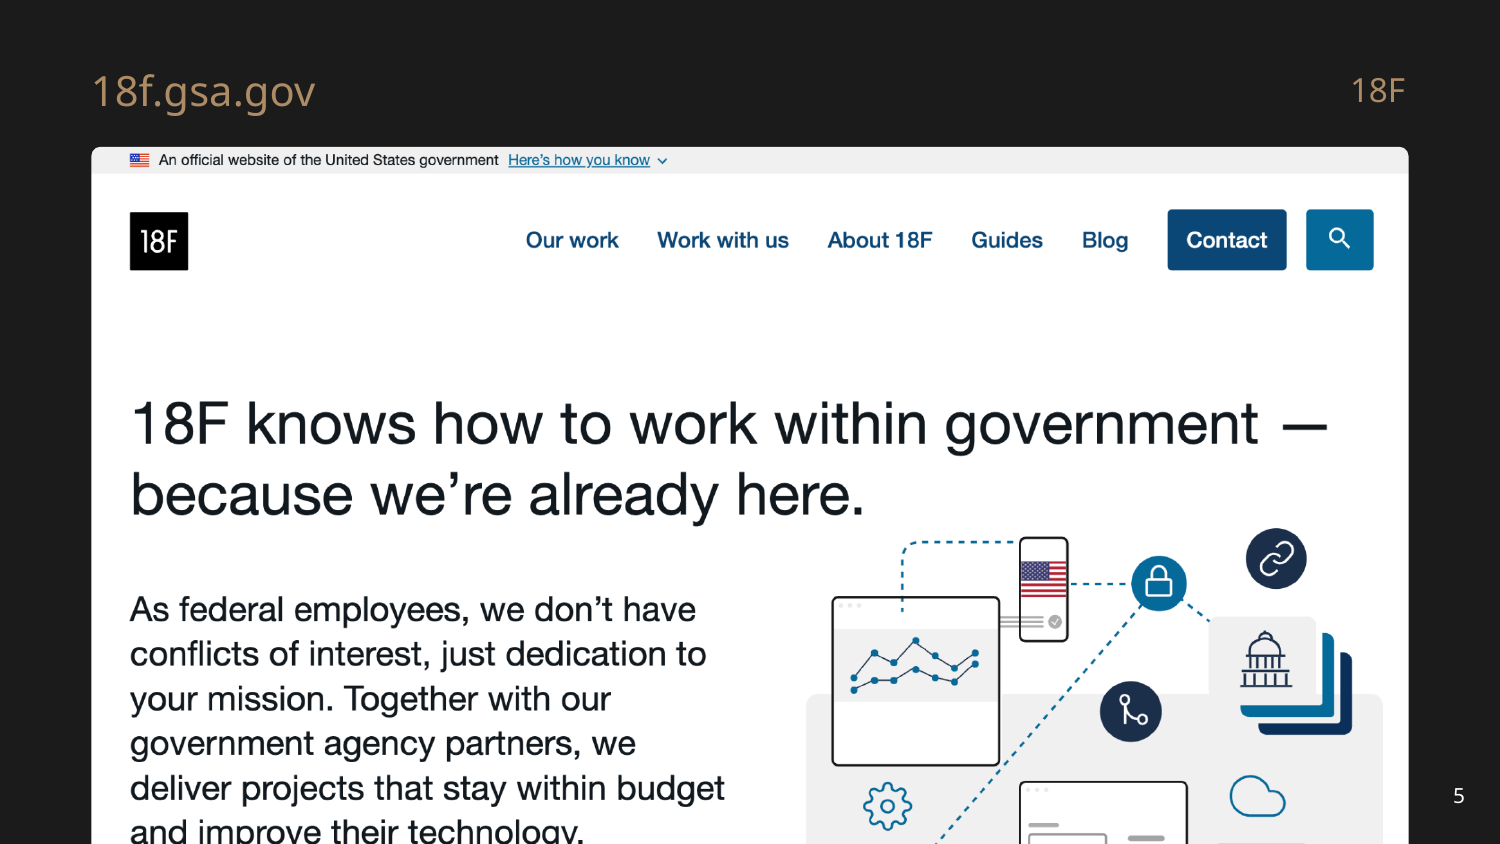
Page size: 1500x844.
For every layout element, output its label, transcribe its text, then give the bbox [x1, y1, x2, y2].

slide_number 5 [1414, 764, 1480, 830]
subtitle 18f.gsa.gov [75, 42, 682, 137]
picture [91, 146, 1409, 844]
title 18F [682, 42, 1421, 136]
